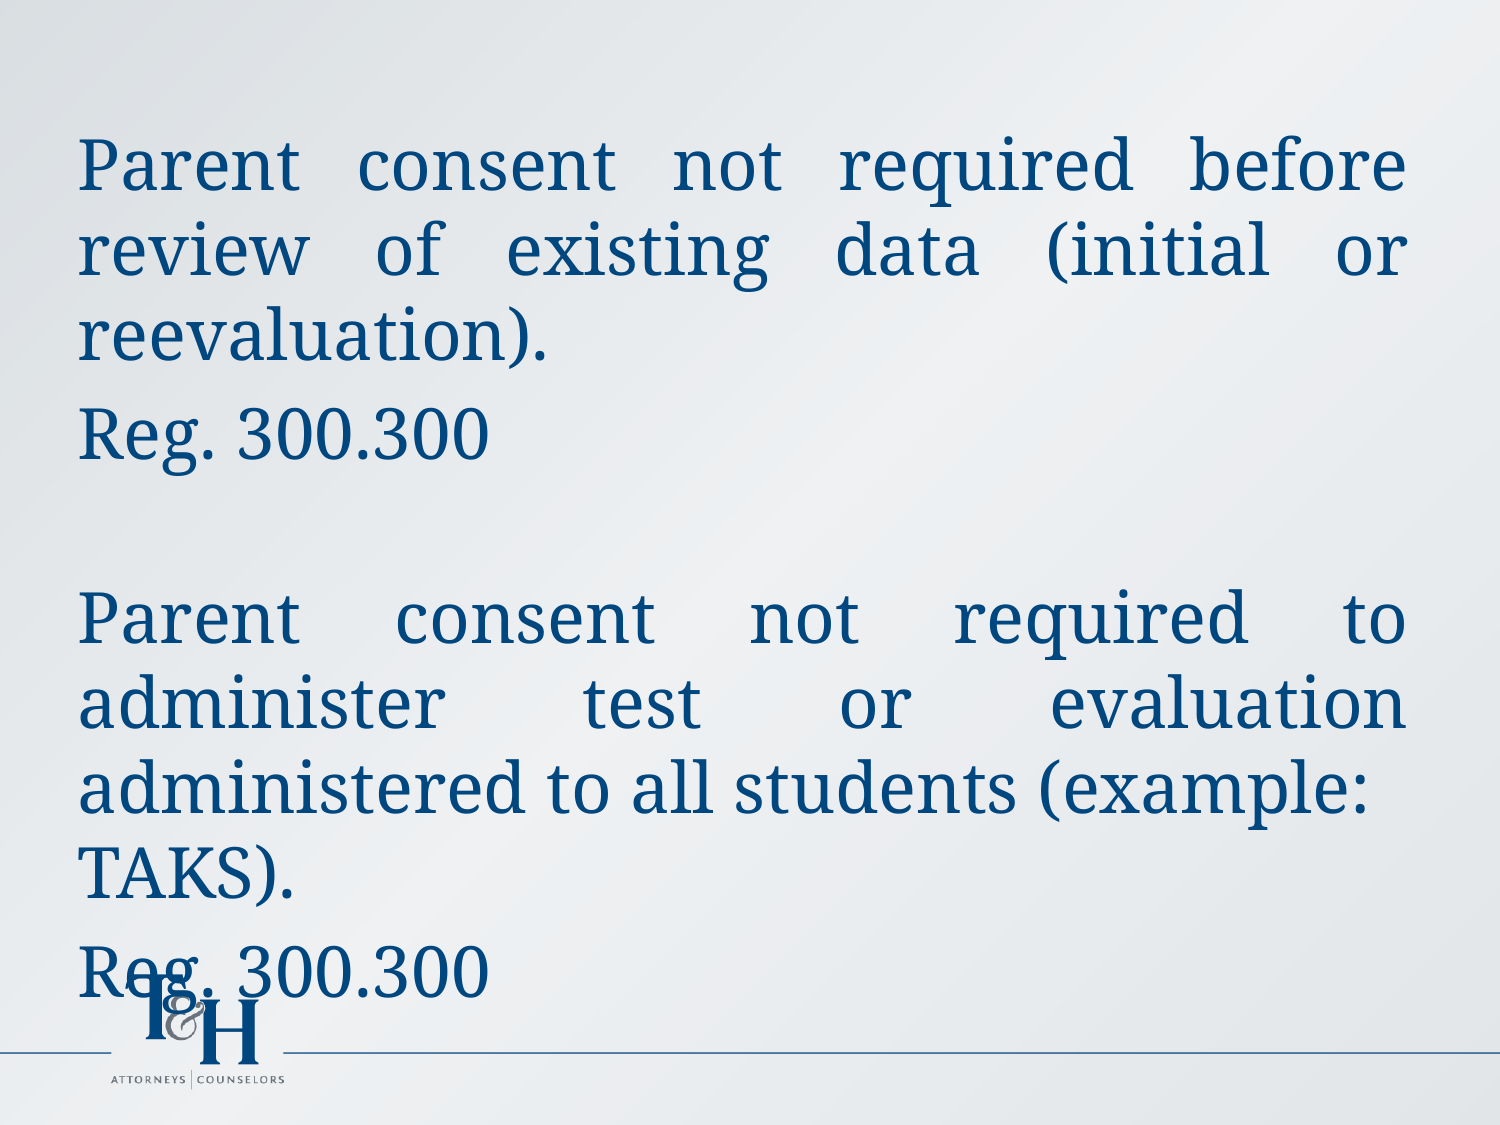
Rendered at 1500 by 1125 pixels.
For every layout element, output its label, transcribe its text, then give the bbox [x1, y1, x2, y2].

picture [0, 0, 1500, 1125]
list Parent consent not required before review of existing data (initial or reevaluation). Reg. 300.300 Parent consent not required to administer test or evaluation administered to all students (example: TAKS). Reg. 300.300 [62, 112, 1426, 888]
